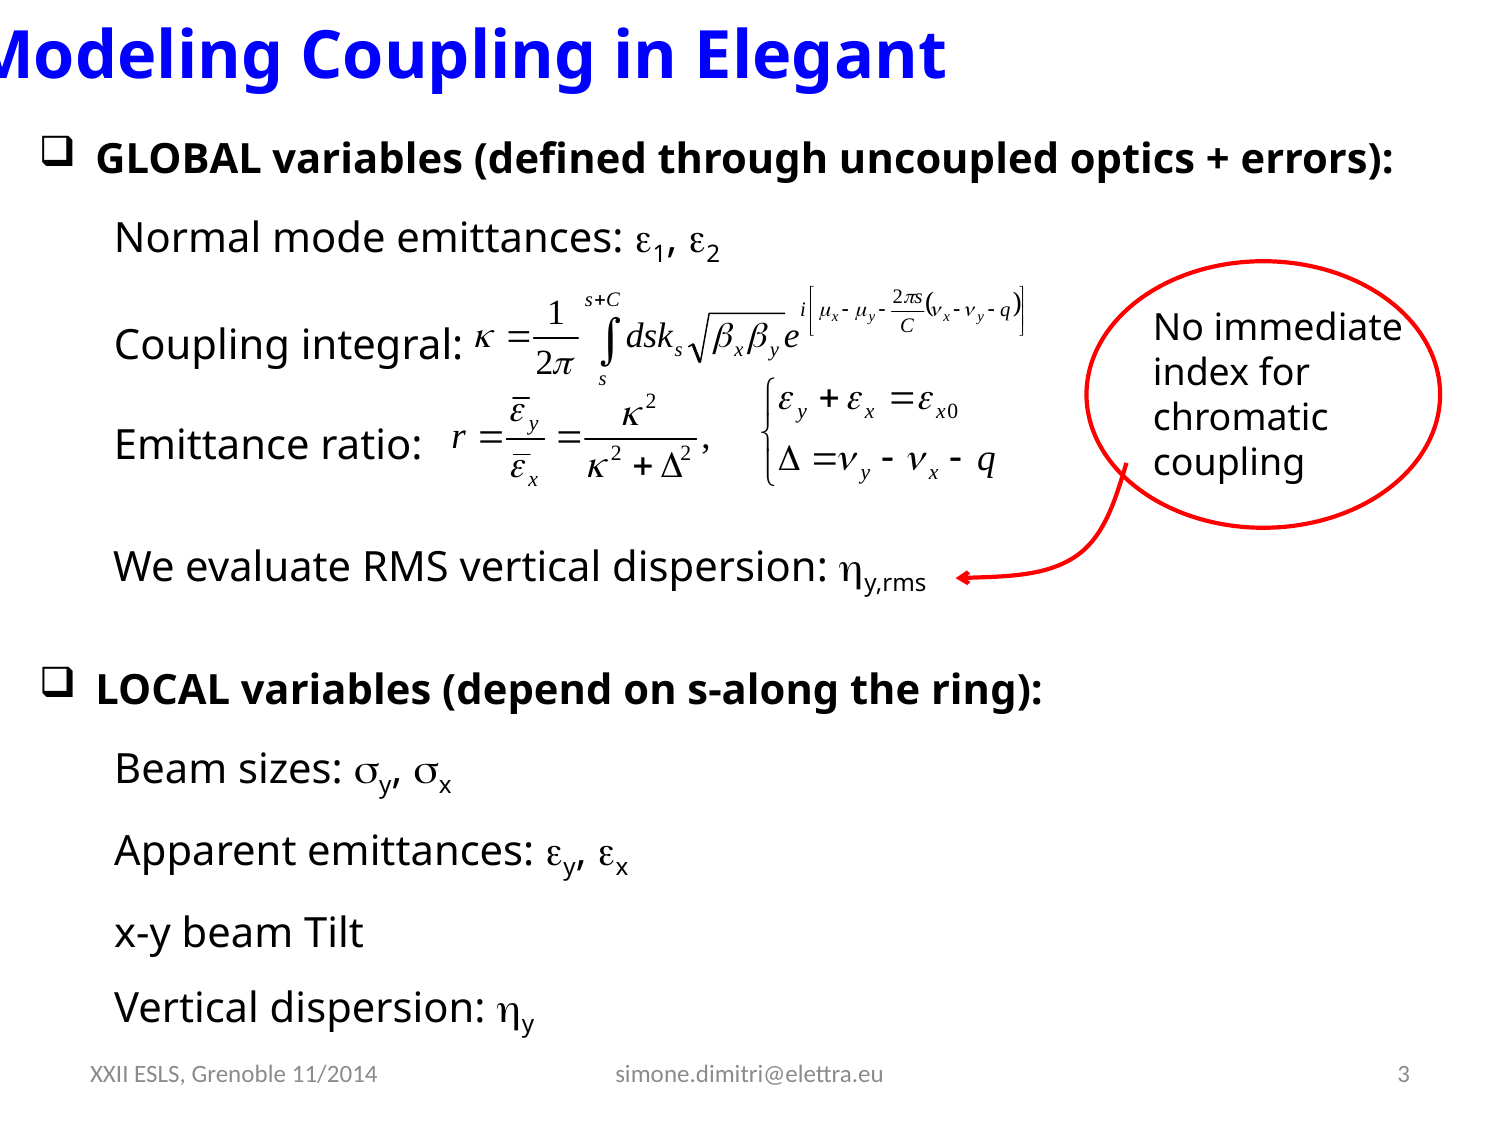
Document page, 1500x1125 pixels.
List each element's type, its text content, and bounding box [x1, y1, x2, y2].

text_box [469, 278, 950, 395]
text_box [752, 370, 950, 495]
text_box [445, 382, 717, 496]
slide_number 3 [1074, 1042, 1425, 1103]
footer simone.dimitri@elettra.eu [512, 1045, 988, 1103]
text_box We evaluate RMS vertical dispersion: y,rms [98, 532, 1043, 604]
text_box GLOBAL variables (defined through uncoupled optics + errors): Normal mode emittances: 1, 2 Coupling integral: Emittance ratio: [24, 124, 1500, 476]
text_box LOCAL variables (depend on s-along the ring): Beam sizes: y, x Apparent emittances: y, x x-y beam Tilt Vertical dispersion: y [24, 655, 1326, 1045]
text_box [955, 260, 1449, 579]
slide_number XXII ESLS, Grenoble 11/2014 [75, 1045, 425, 1103]
text_box Modeling Coupling in Elegant [0, 4, 963, 99]
